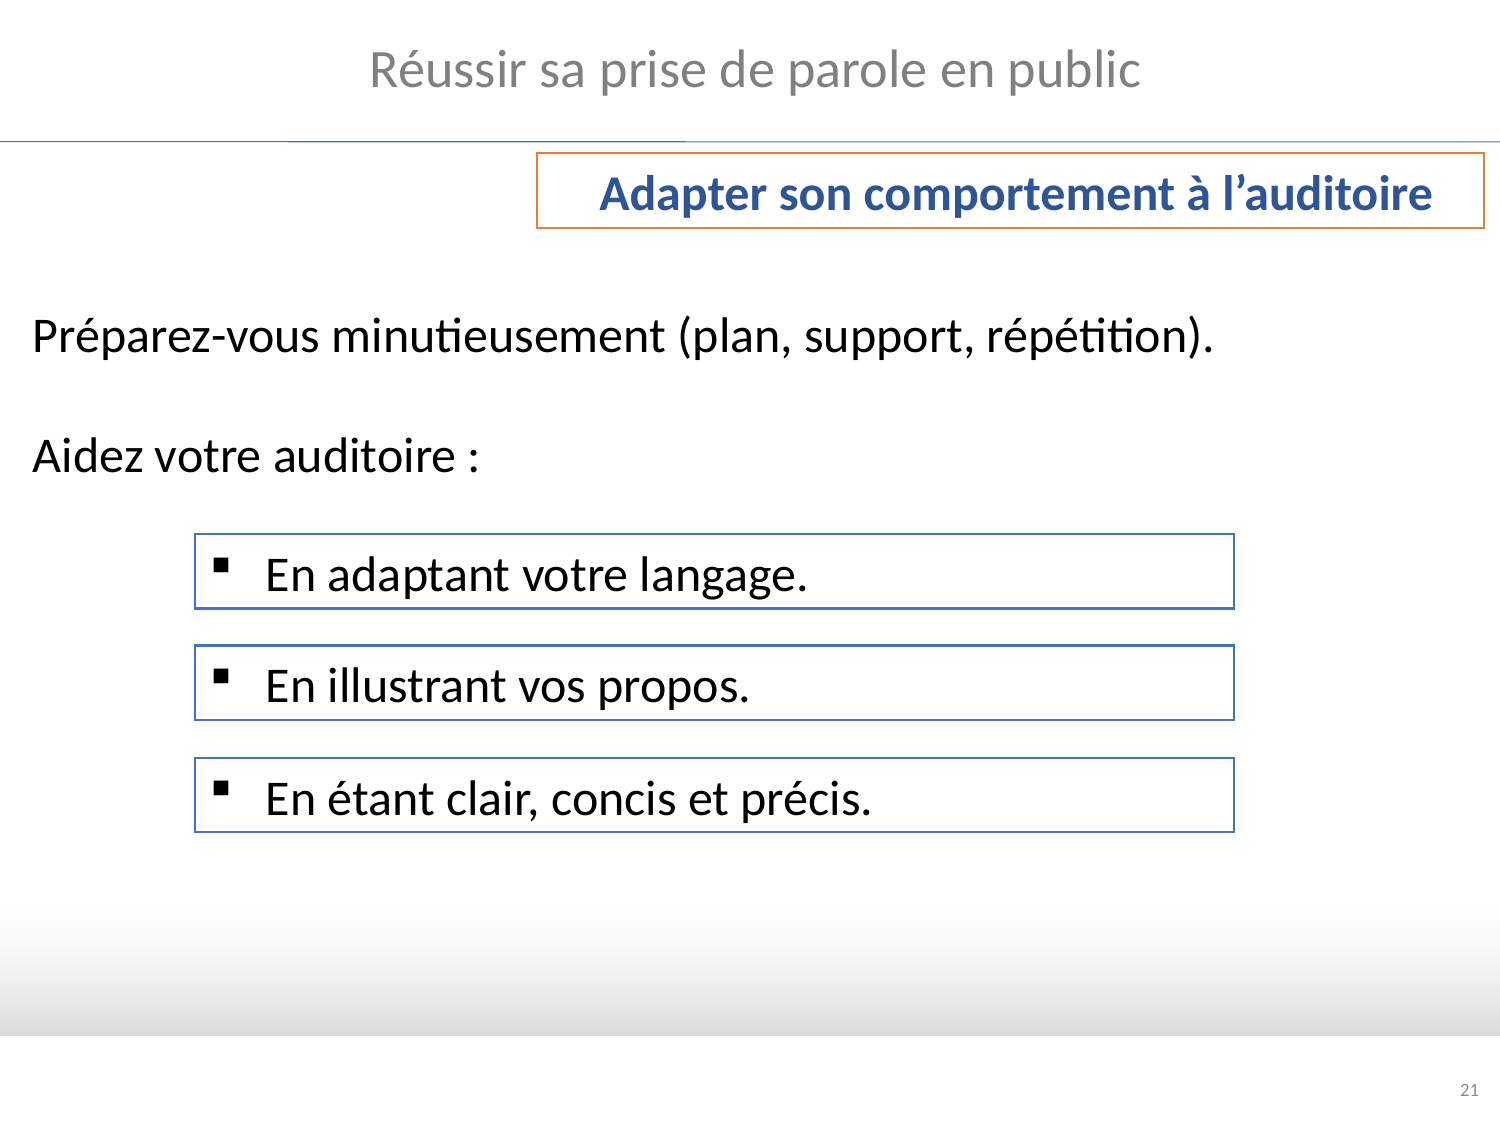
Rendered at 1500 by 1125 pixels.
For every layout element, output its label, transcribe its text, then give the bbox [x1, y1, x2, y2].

text_box Adapter son comportement à l’auditoire [536, 152, 1485, 229]
slide_number 21 [1144, 1058, 1495, 1119]
text_box Réussir sa prise de parole en public [11, 25, 1500, 106]
text_box En adaptant votre langage. [194, 533, 1235, 610]
text_box [0, 645, 1500, 1036]
text_box Préparez-vous minutieusement (plan, support, répétition). Aidez votre auditoire : [18, 295, 1489, 491]
text_box En étant clair, concis et précis. [194, 757, 1235, 833]
text_box En illustrant vos propos. [194, 644, 1235, 721]
